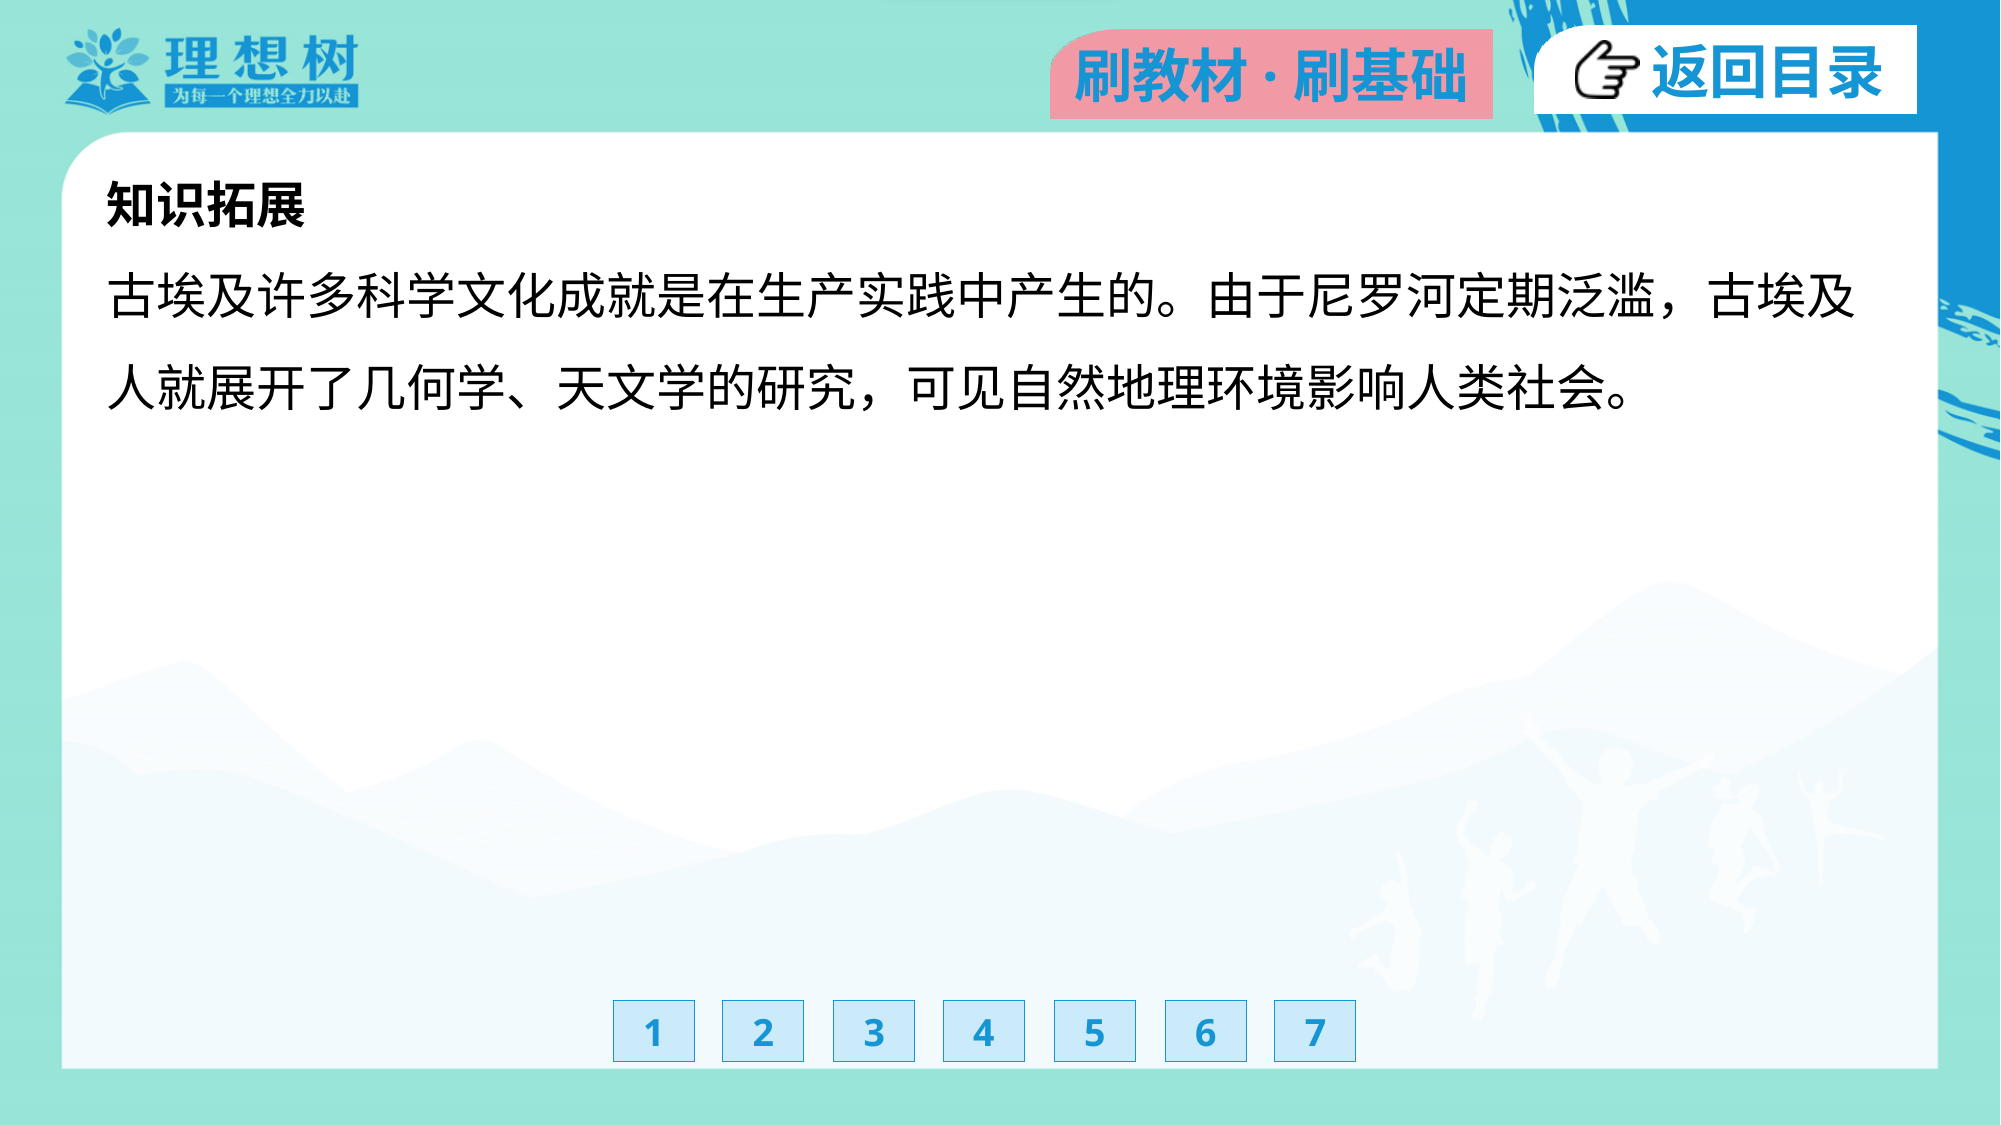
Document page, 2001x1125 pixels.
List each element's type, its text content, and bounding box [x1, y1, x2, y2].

text_box 知识拓展 古埃及许多科学文化成就是在生产实践中产生的。由于尼罗河定期泛滥，古埃及 人就展开了几何学、天文学的研究，可见自然地理环境影响人类社会。 [106, 141, 1895, 417]
picture [0, 0, 2000, 1125]
